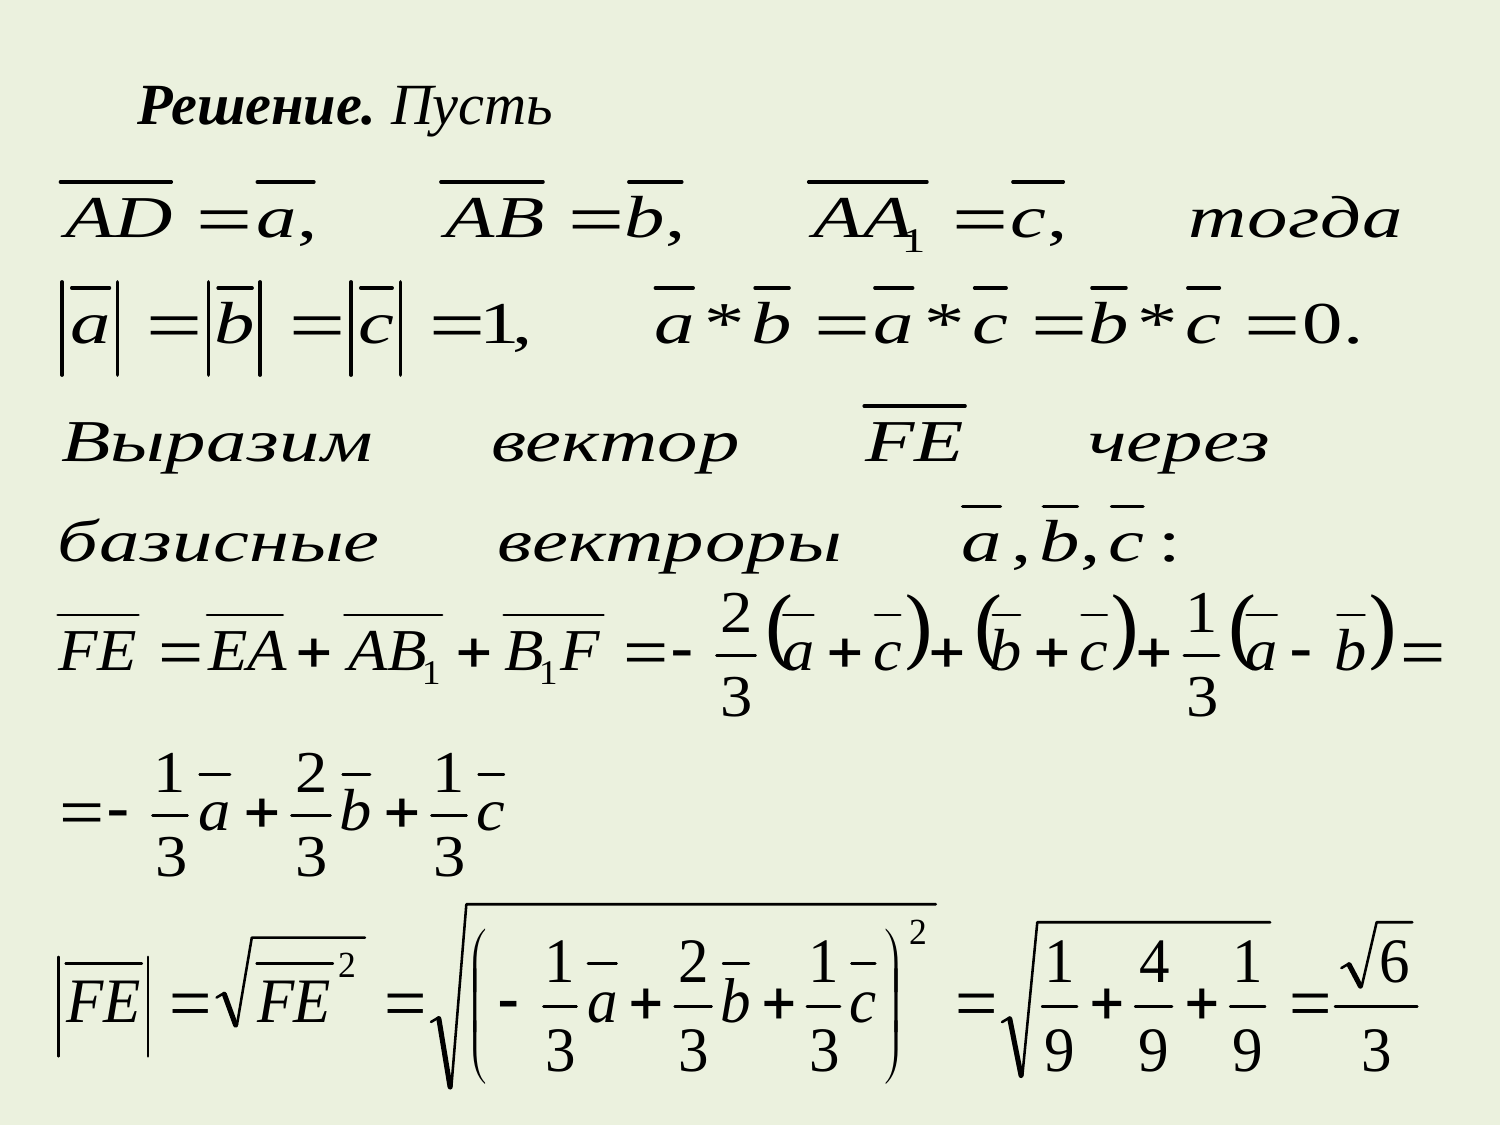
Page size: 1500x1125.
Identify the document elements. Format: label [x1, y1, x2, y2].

text_box [46, 58, 1442, 1102]
